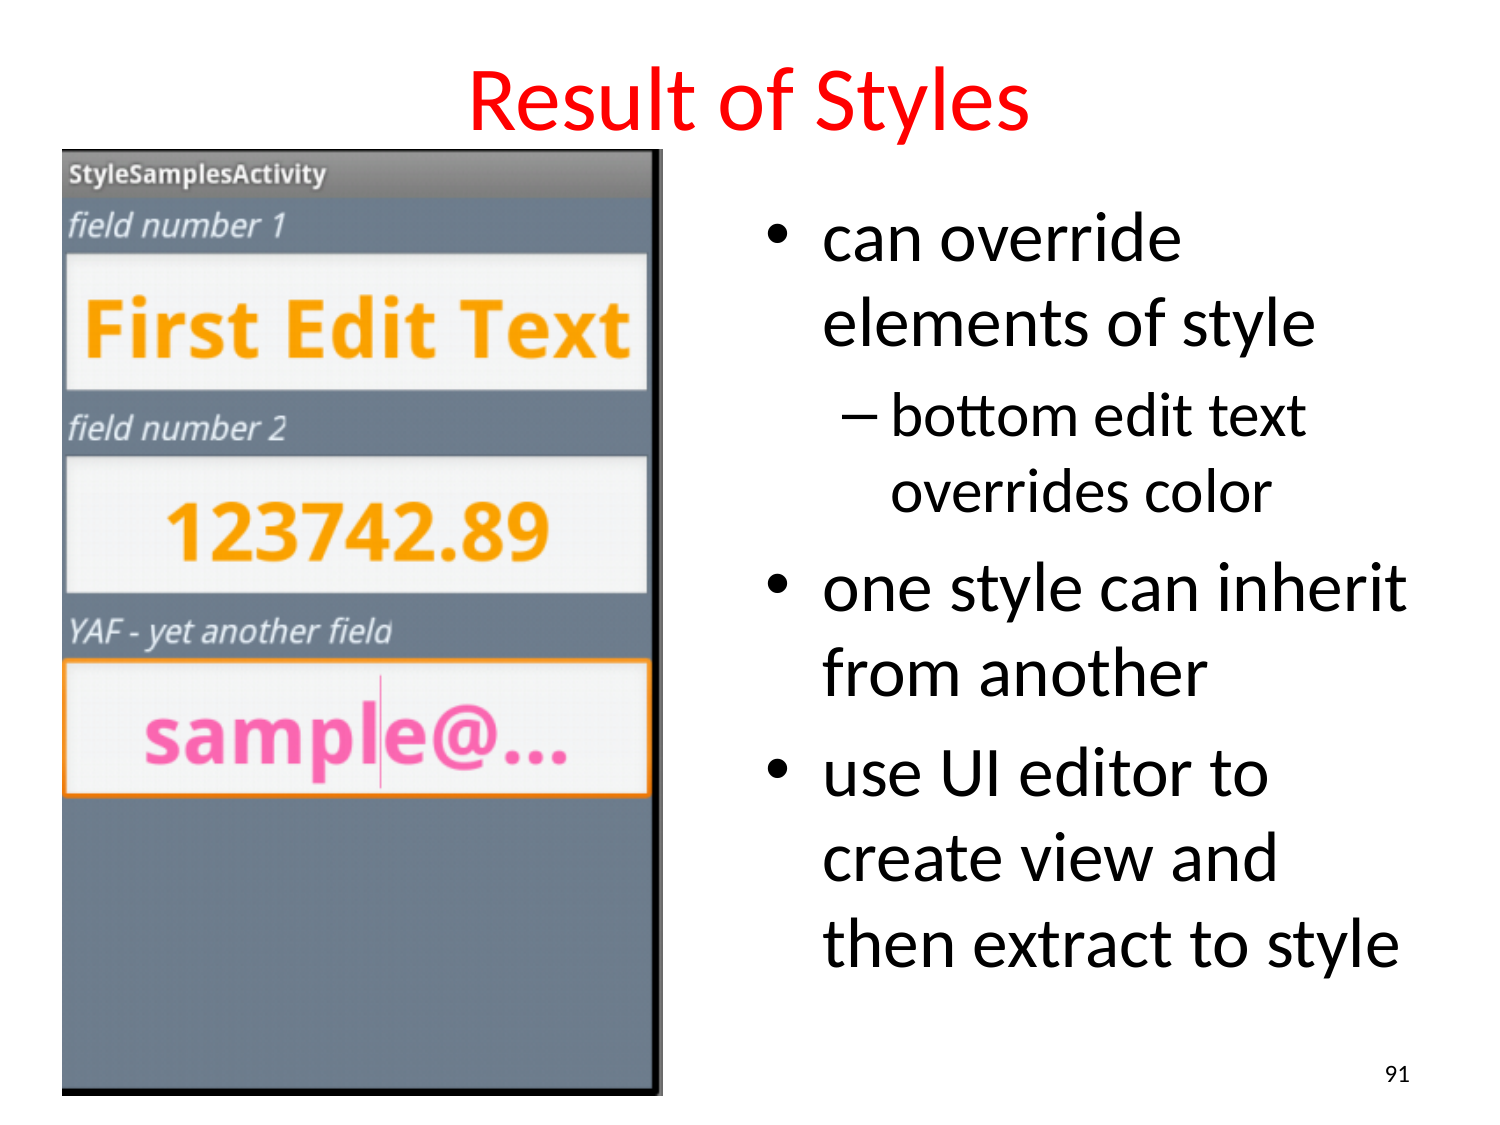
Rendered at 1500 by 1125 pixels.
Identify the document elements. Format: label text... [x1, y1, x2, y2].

title Result of Styles [75, 0, 1425, 188]
list can override elements of style bottom edit text overrides color one style can inherit from another use UI editor to create view and then extract to style [750, 182, 1425, 1038]
picture [62, 149, 663, 1096]
slide_number 91 [1074, 1042, 1425, 1103]
